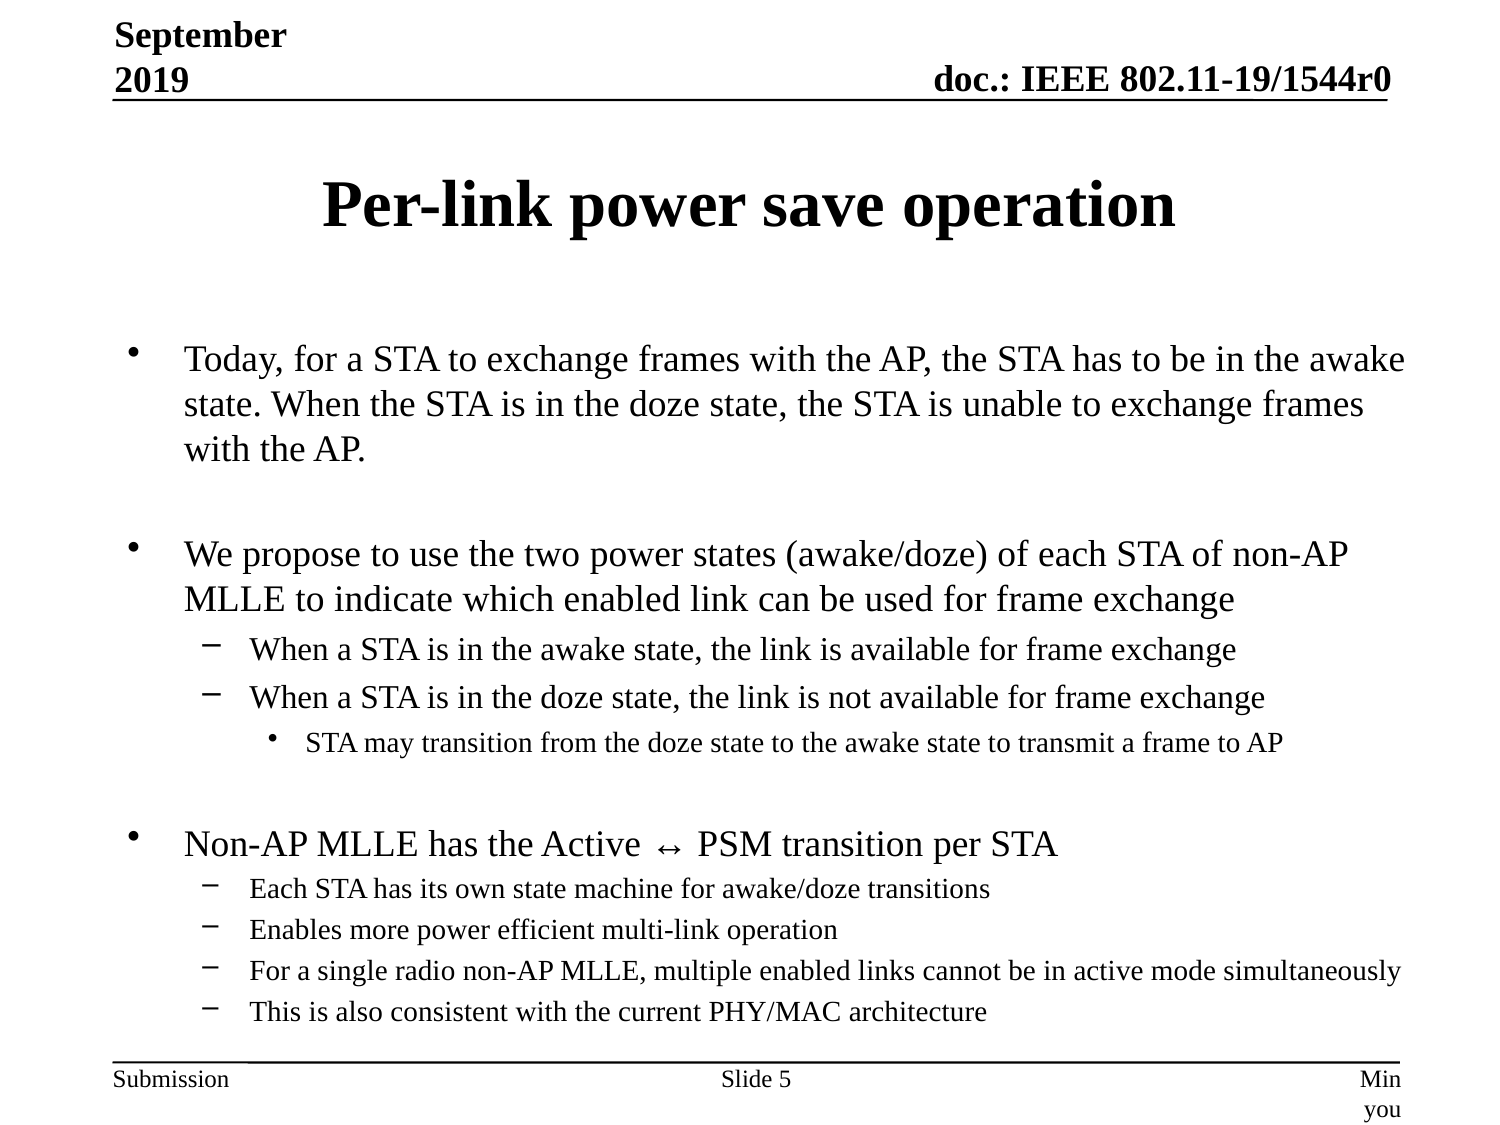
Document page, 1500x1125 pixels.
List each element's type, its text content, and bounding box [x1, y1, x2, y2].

list Today, for a STA to exchange frames with the AP, the STA has to be in the awake state. When the STA is in the doze state, the STA is unable to exchange frames with the AP. We propose to use the two power states (awake/doze) of each STA of non-AP MLLE to indicate which enabled link can be used for frame exchange When a STA is in the awake state, the link is available for frame exchange When a STA is in the doze state, the link is not available for frame exchange STA may transition from the doze state to the awake state to transmit a frame to AP Non-AP MLLE has the Active ↔ PSM transition per STA Each STA has its own state machine for awake/doze transitions Enables more power efficient multi-link operation For a single radio non-AP MLLE, multiple enabled links cannot be in active mode simultaneously This is also consistent with the current PHY/MAC architecture [112, 326, 1447, 1063]
title Per-link power save operation [76, 112, 1424, 288]
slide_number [114, 54, 309, 101]
slide_number Slide 5 [712, 1061, 800, 1093]
footer Minyoung Park et.al., (Intel Corporation) [1354, 1061, 1402, 1093]
